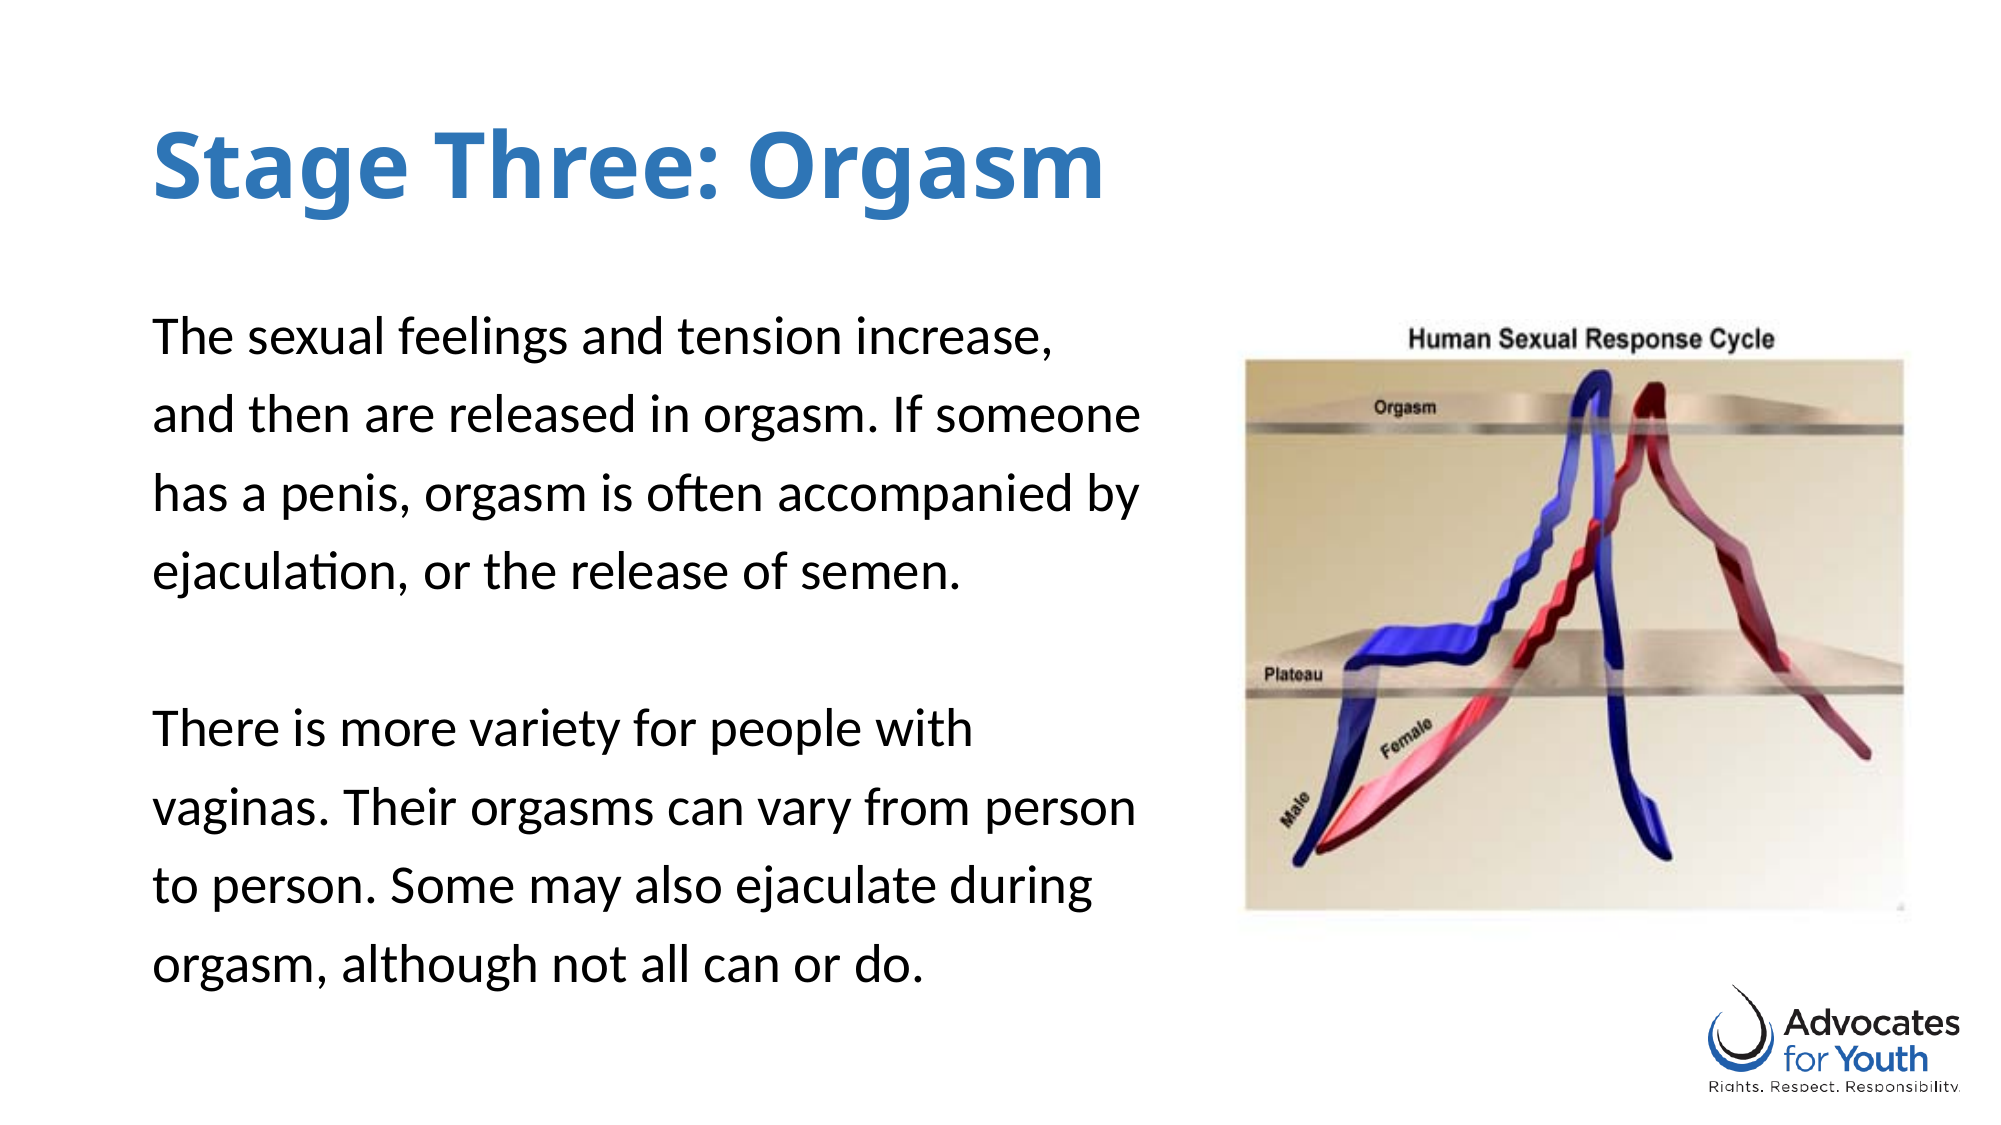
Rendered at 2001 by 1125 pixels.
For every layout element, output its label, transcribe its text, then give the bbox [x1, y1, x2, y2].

picture [1209, 319, 1941, 953]
list The sexual feelings and tension increase, and then are released in orgasm. If someone has a penis, orgasm is often accompanied by ejaculation, or the release of semen. There is more variety for people with vaginas. Their orgasms can vary from person to person. Some may also ejaculate during orgasm, although not all can or do. [137, 299, 1198, 1014]
picture [1708, 984, 1960, 1092]
title Stage Three: Orgasm [137, 59, 1863, 278]
